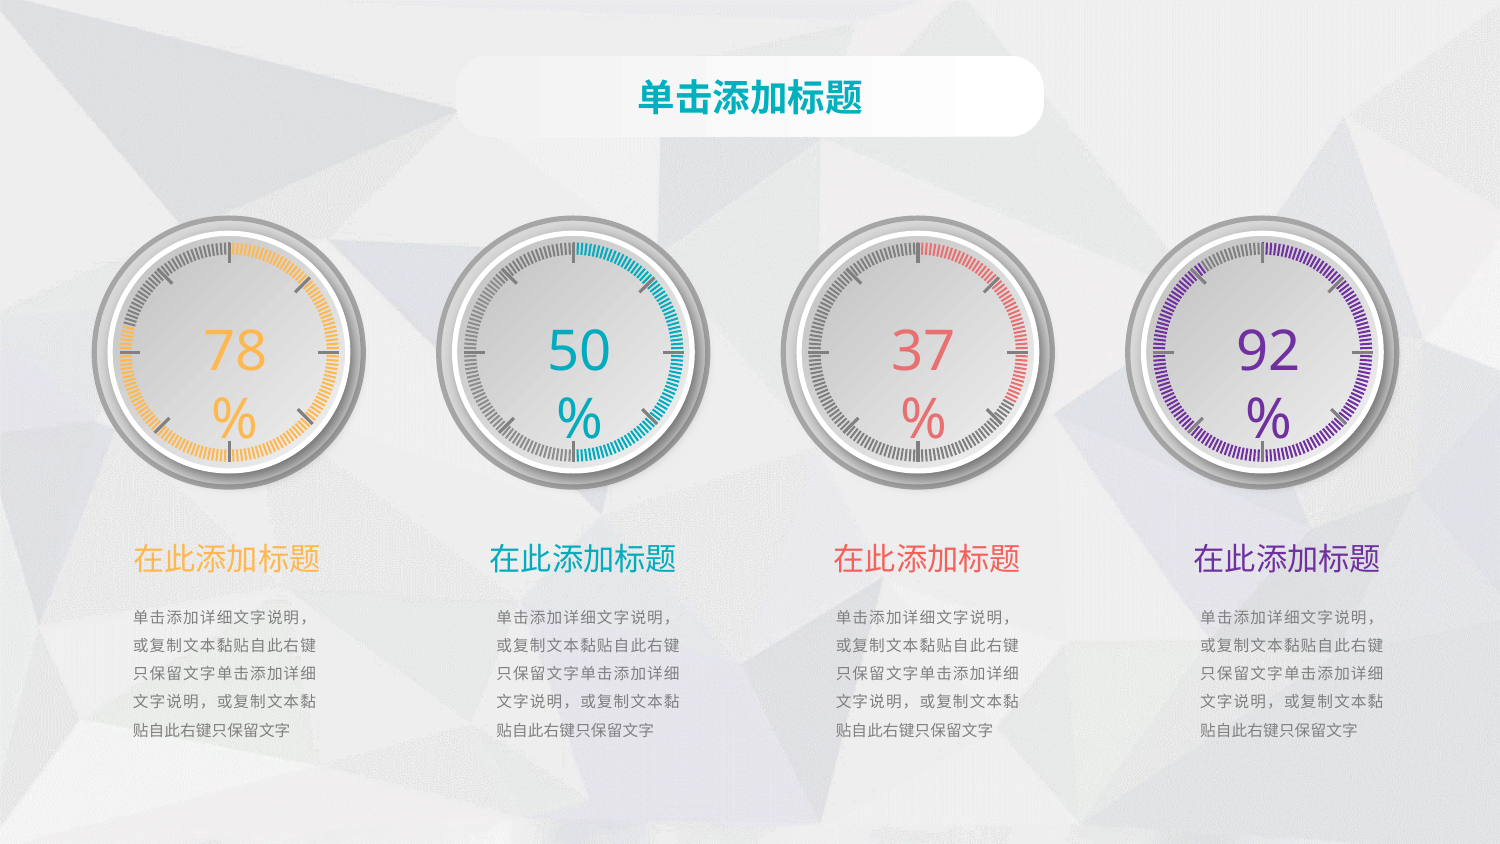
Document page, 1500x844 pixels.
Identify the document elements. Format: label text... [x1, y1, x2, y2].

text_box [1127, 218, 1397, 488]
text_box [1152, 236, 1376, 463]
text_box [474, 531, 705, 777]
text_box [808, 236, 1031, 463]
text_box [94, 218, 364, 488]
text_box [438, 218, 708, 488]
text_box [119, 236, 343, 463]
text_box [118, 531, 349, 777]
text_box 单击添加标题 [454, 54, 1046, 138]
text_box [818, 531, 1050, 777]
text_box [783, 218, 1053, 488]
picture [0, 0, 1500, 844]
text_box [1178, 531, 1410, 777]
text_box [464, 236, 687, 463]
